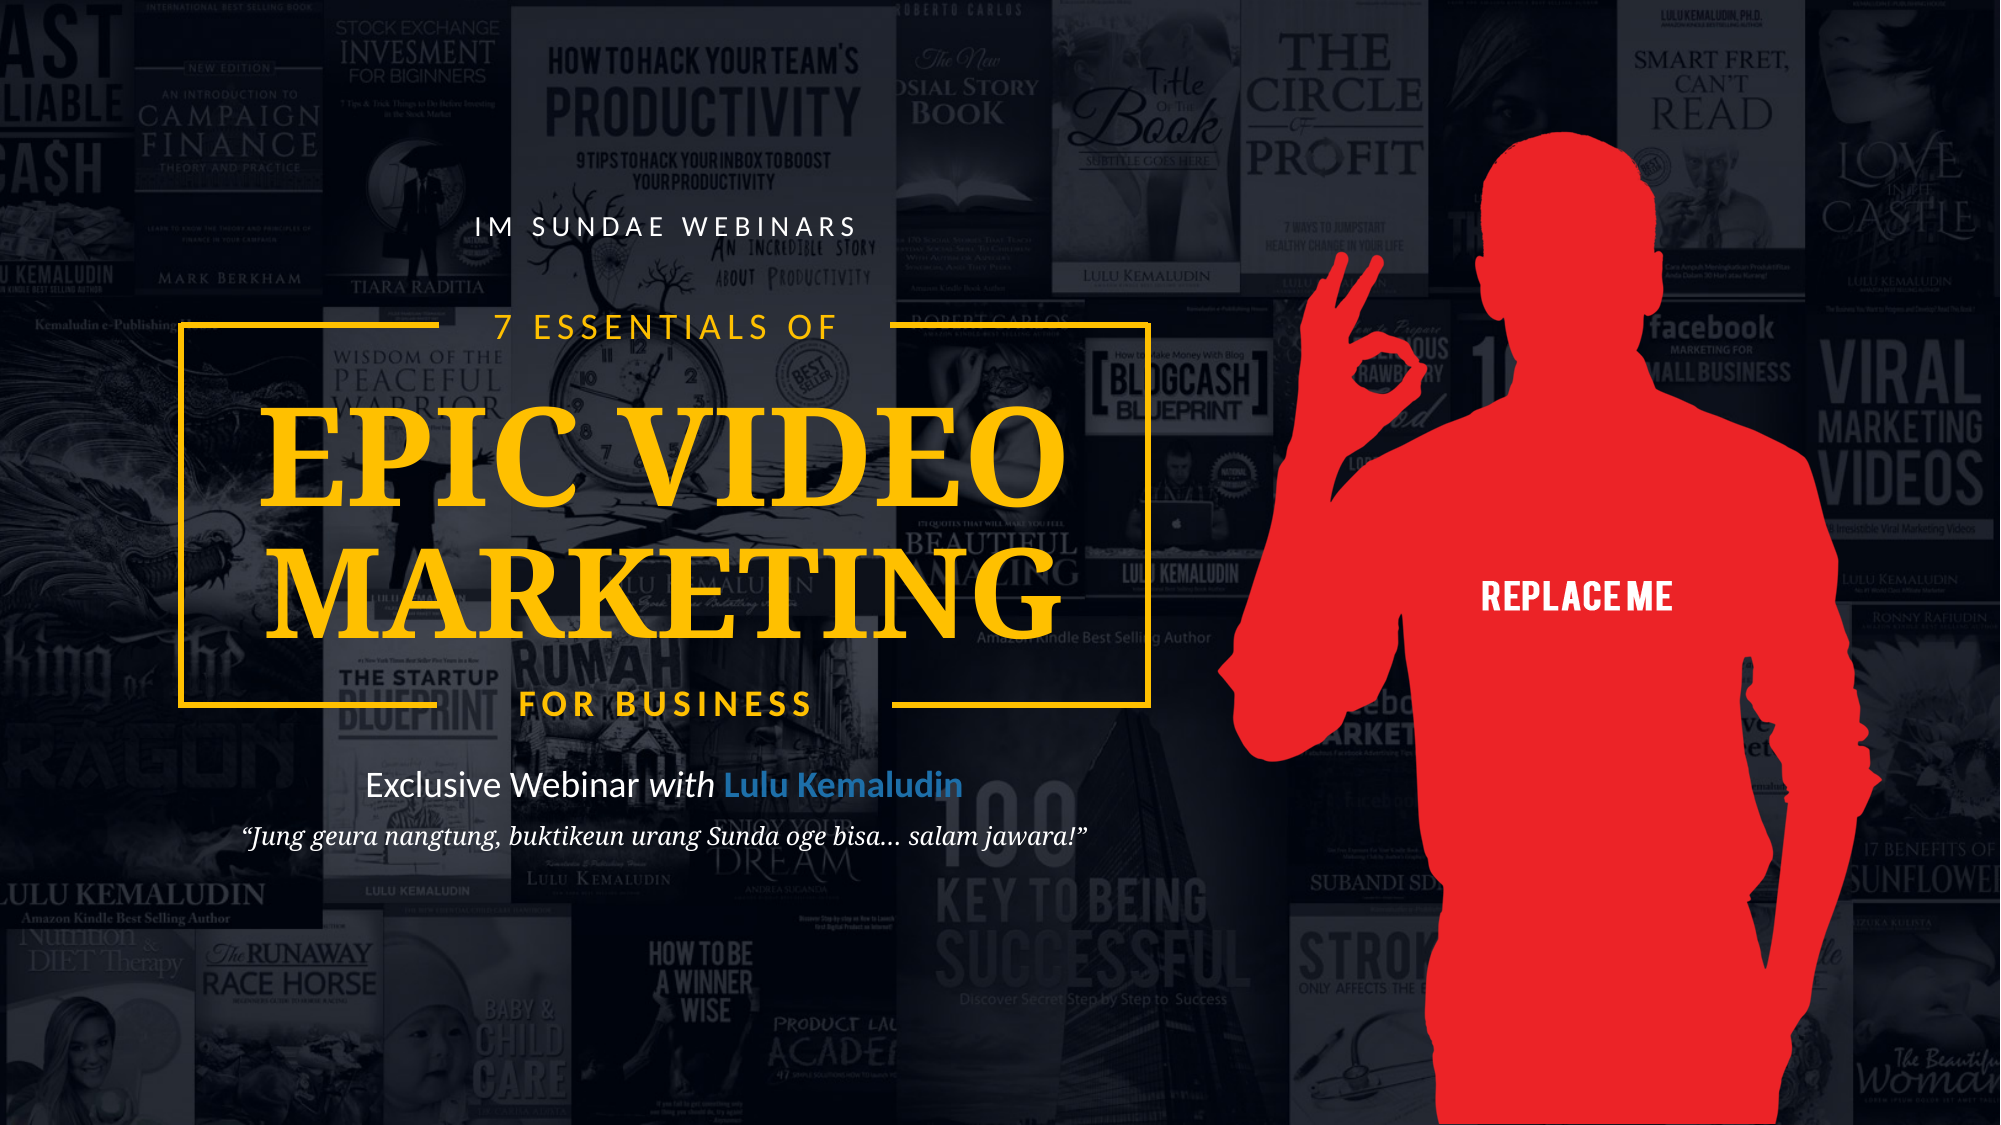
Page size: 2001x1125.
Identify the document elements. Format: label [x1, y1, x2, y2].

picture [0, 0, 2000, 1125]
text_box [178, 323, 1151, 706]
